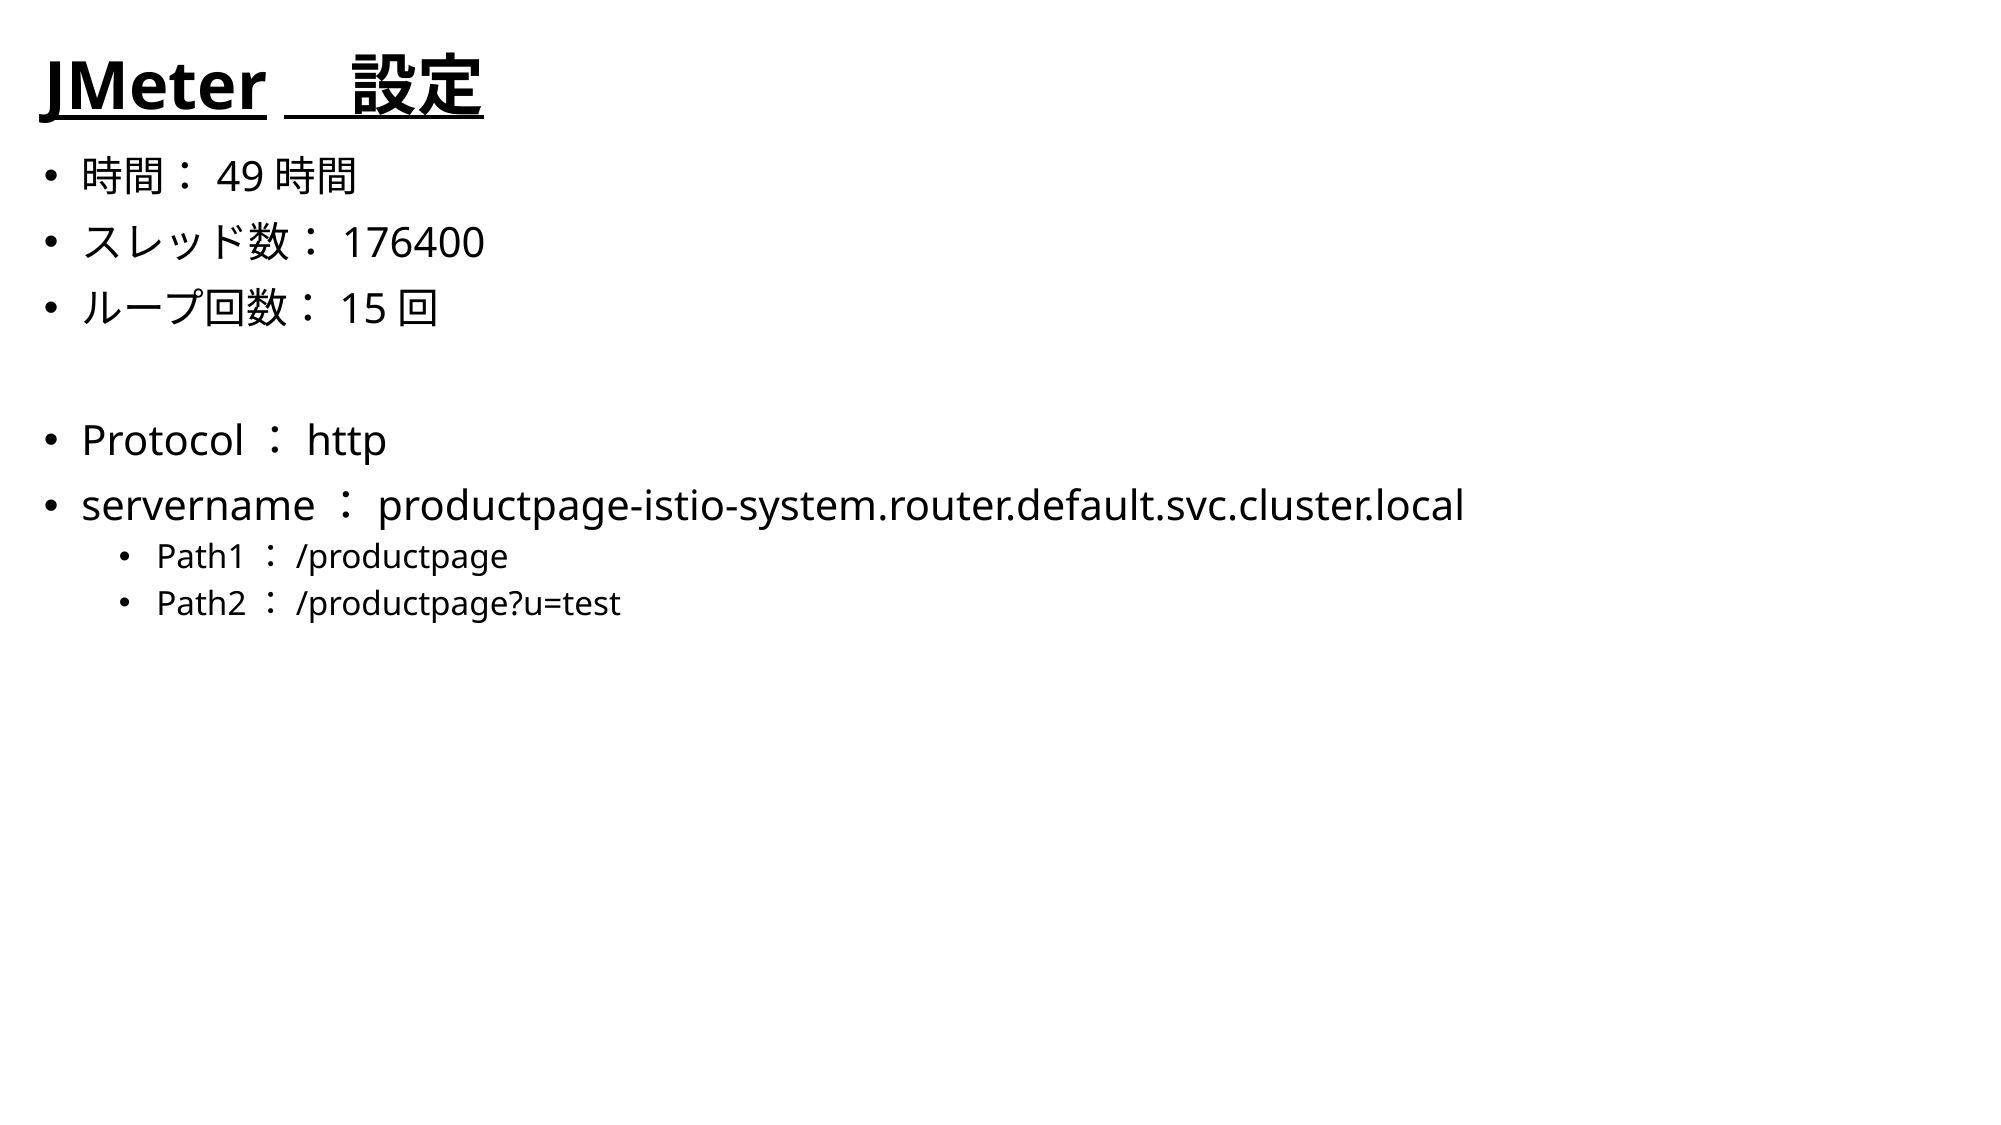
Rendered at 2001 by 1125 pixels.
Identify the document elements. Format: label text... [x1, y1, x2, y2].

list 時間：49時間 スレッド数：176400 ループ回数：15回 Protocol：http servername：productpage-istio-system.router.default.svc.cluster.local Path1：/productpage Path2：/productpage?u=test [28, 147, 1754, 862]
text_box JMeter 設定 [29, 28, 1105, 148]
